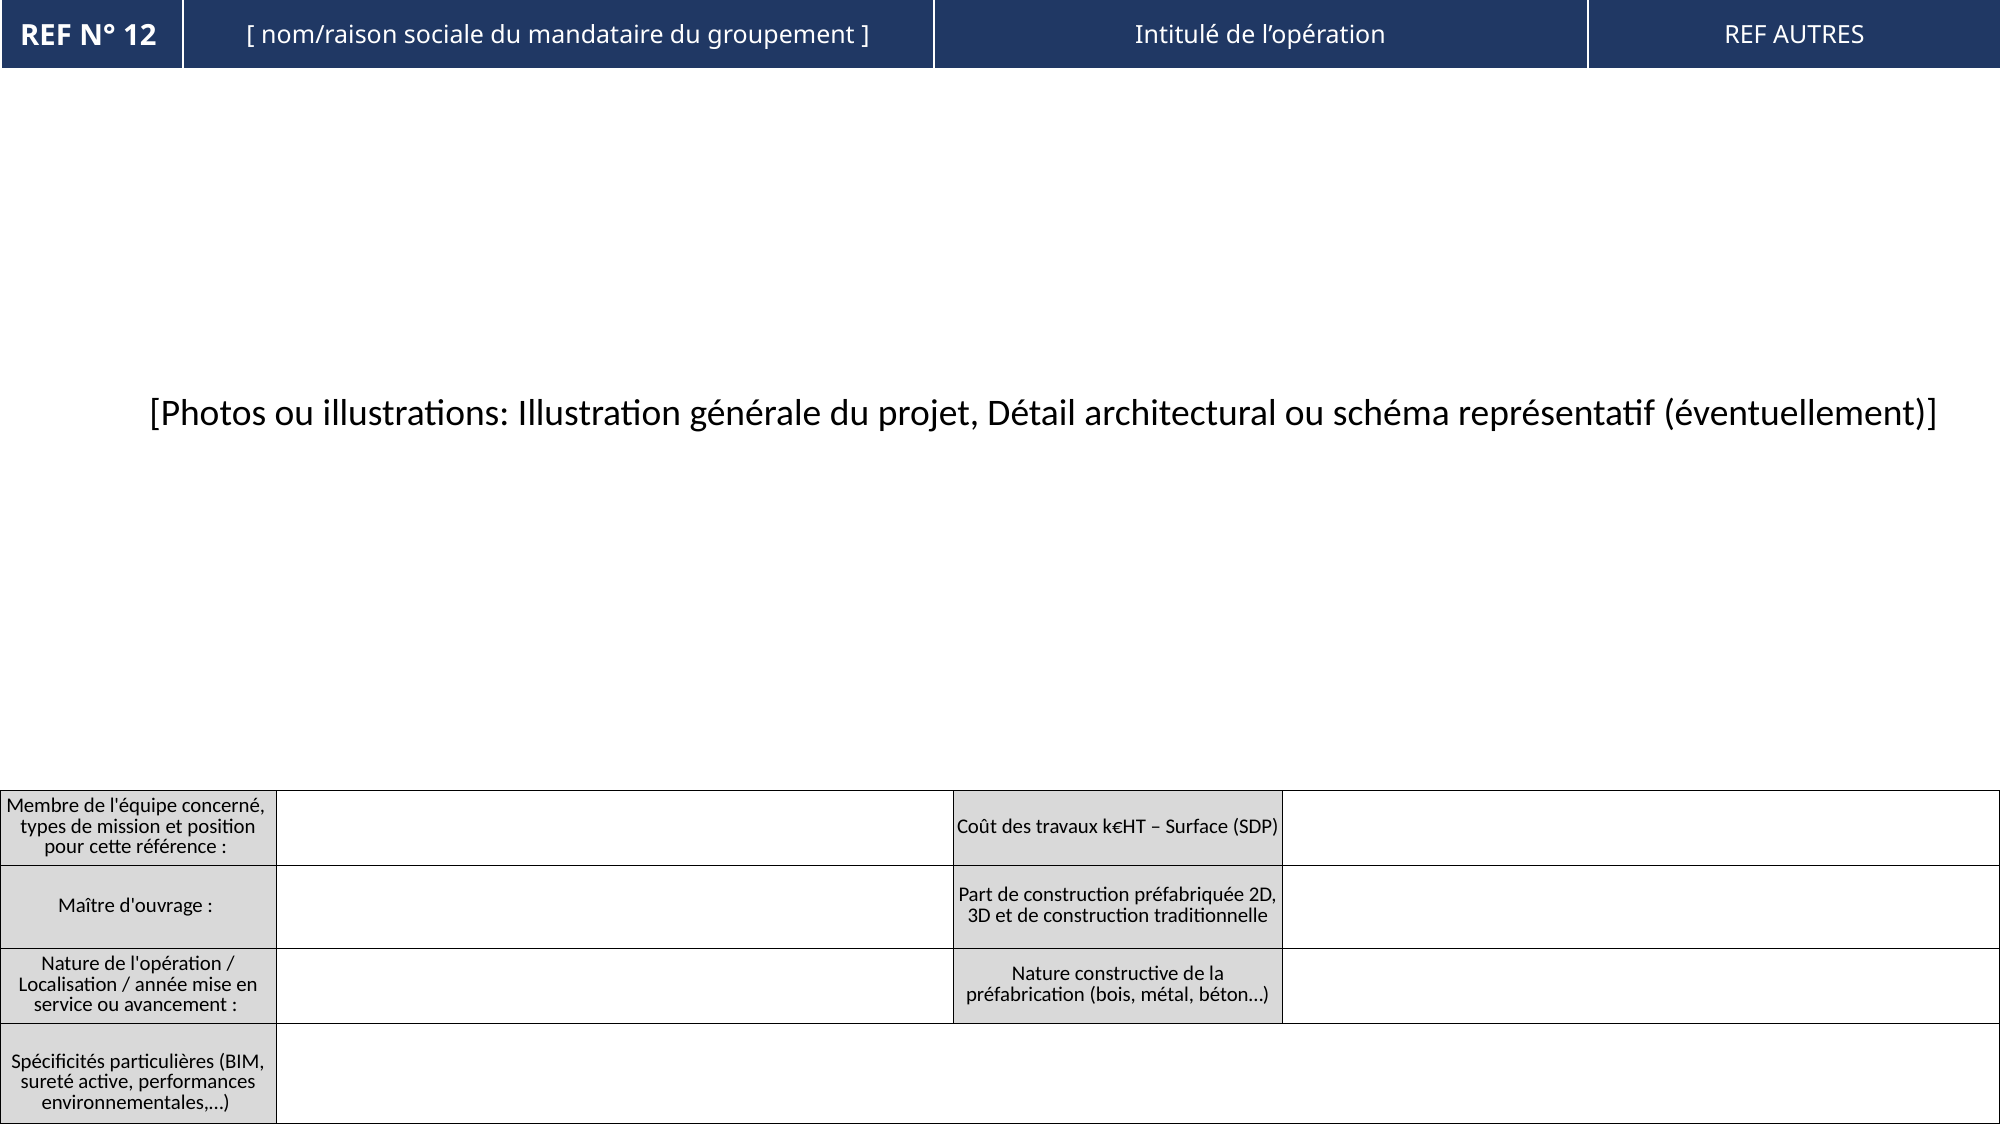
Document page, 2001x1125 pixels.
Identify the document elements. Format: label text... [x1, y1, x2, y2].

table_cell [277, 949, 953, 1023]
table_header REF N° 12 [2, 0, 182, 68]
text_box [Photos ou illustrations: Illustration générale du projet, Détail architectural ou schéma représentatif (éventuellement)] [113, 380, 1976, 440]
table_cell Part de construction préfabriquée 2D, 3D et de construction traditionnelle [954, 866, 1282, 948]
table_cell [1283, 866, 1999, 948]
table_header [1283, 791, 1999, 865]
table_cell Nature constructive de la préfabrication (bois, métal, béton…) [954, 949, 1282, 1023]
table_cell Spécificités particulières (BIM, sureté active, performances environnementales,…) [1, 1024, 276, 1123]
table_header Coût des travaux k€HT – Surface (SDP) [954, 791, 1282, 865]
table_cell Nature de l'opération / Localisation / année mise en service ou avancement : [1, 949, 276, 1023]
table_header [ nom/raison sociale du mandataire du groupement ] [184, 0, 933, 68]
table_cell Maître d'ouvrage : [1, 866, 276, 948]
table_cell [277, 1024, 1999, 1123]
table_header [277, 791, 953, 865]
table_header REF AUTRES [1589, 0, 2000, 68]
table_header Intitulé de l’opération [935, 0, 1587, 68]
table_cell [1283, 949, 1999, 1023]
table_header Membre de l'équipe concerné, types de mission et position pour cette référence : [1, 791, 276, 865]
table_cell [277, 866, 953, 948]
